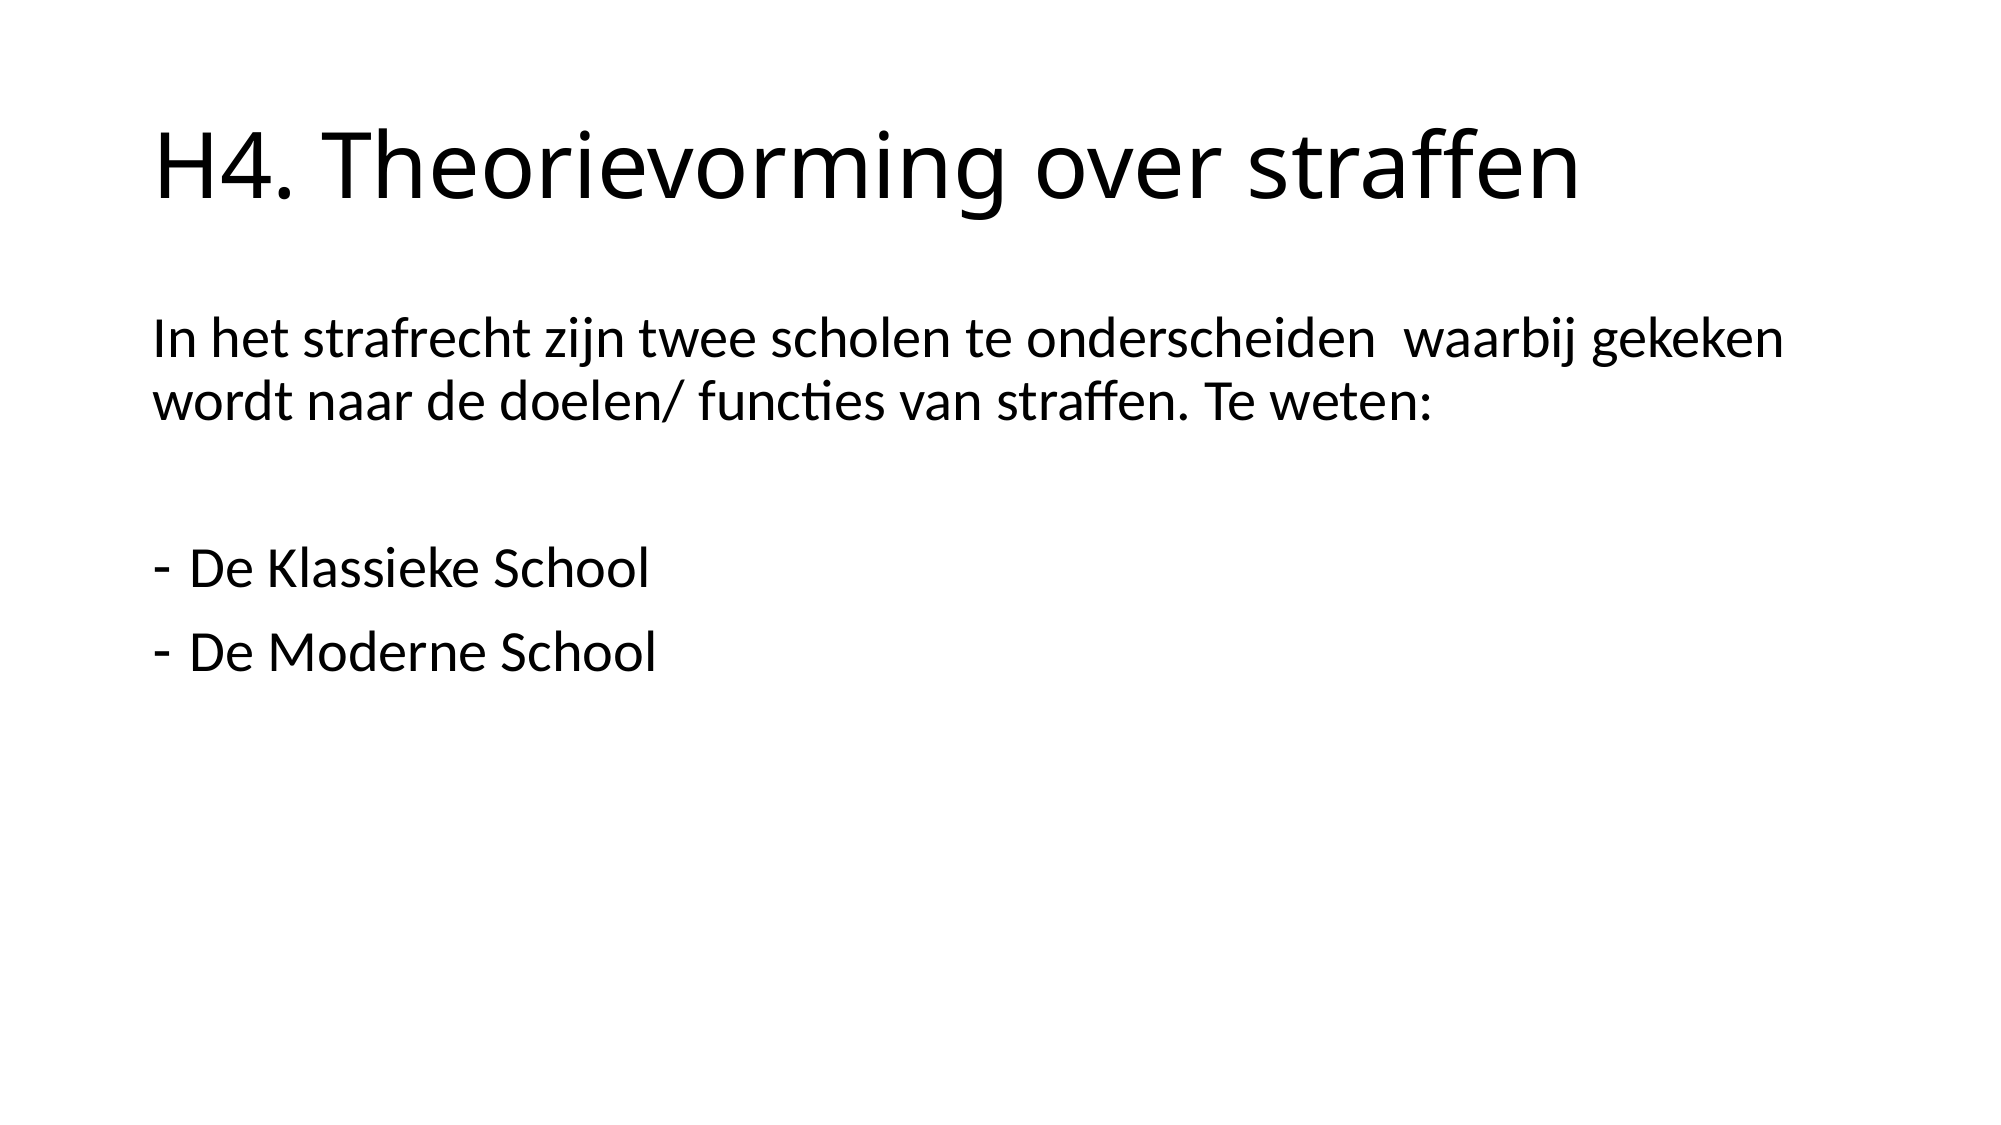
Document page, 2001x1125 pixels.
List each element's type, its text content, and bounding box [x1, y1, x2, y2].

title H4. Theorievorming over straffen [137, 59, 1863, 278]
list In het strafrecht zijn twee scholen te onderscheiden waarbij gekeken wordt naar de doelen/ functies van straffen. Te weten: De Klassieke School De Moderne School [137, 299, 1863, 1014]
